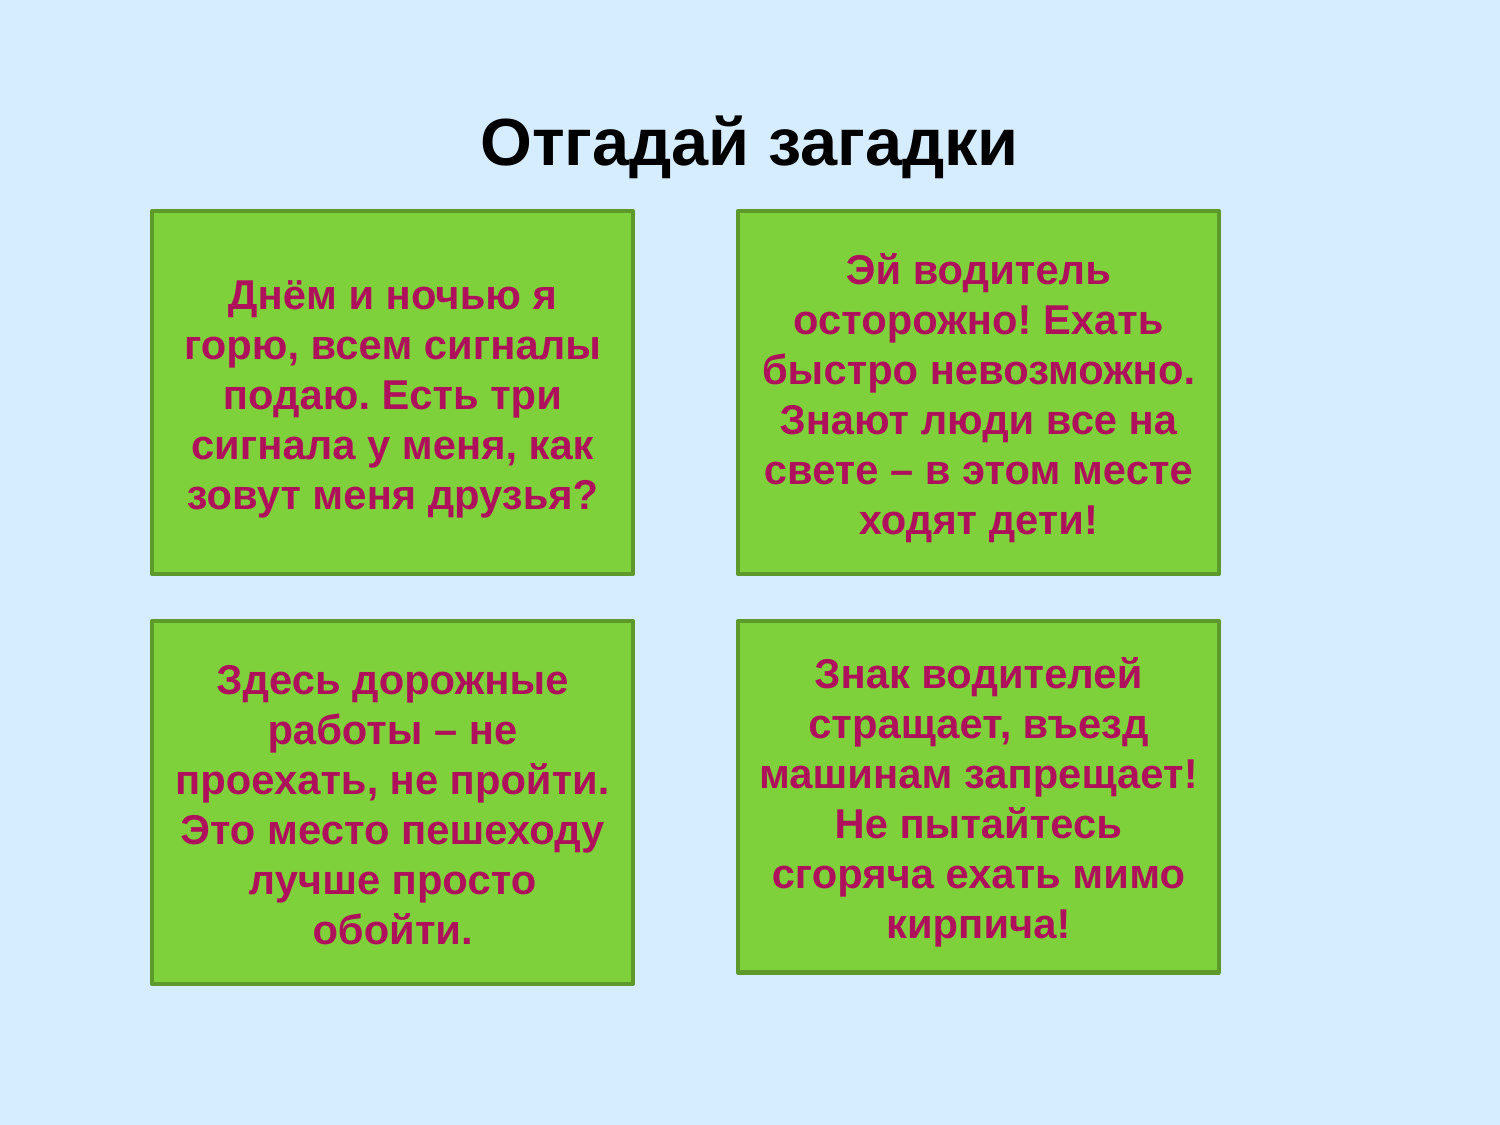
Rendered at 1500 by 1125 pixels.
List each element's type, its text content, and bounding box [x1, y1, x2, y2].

picture [234, 679, 540, 985]
text_box Знак водителей стращает, въезд машинам запрещает! Не пытайтесь сгоряча ехать мимо кирпича! [736, 619, 1221, 975]
picture [843, 245, 1164, 528]
text_box Эй водитель осторожно! Ехать быстро невозможно. Знают люди все на свете – в этом месте ходят дети! [736, 209, 1221, 576]
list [210, 234, 578, 510]
picture [808, 679, 1242, 962]
text_box Здесь дорожные работы – не проехать, не пройти. Это место пешеходу лучше просто обойти. [150, 619, 635, 986]
title Отгадай загадки [75, 45, 1425, 233]
text_box Днём и ночью я горю, всем сигналы подаю. Есть три сигнала у меня, как зовут меня друзья? [150, 209, 635, 576]
